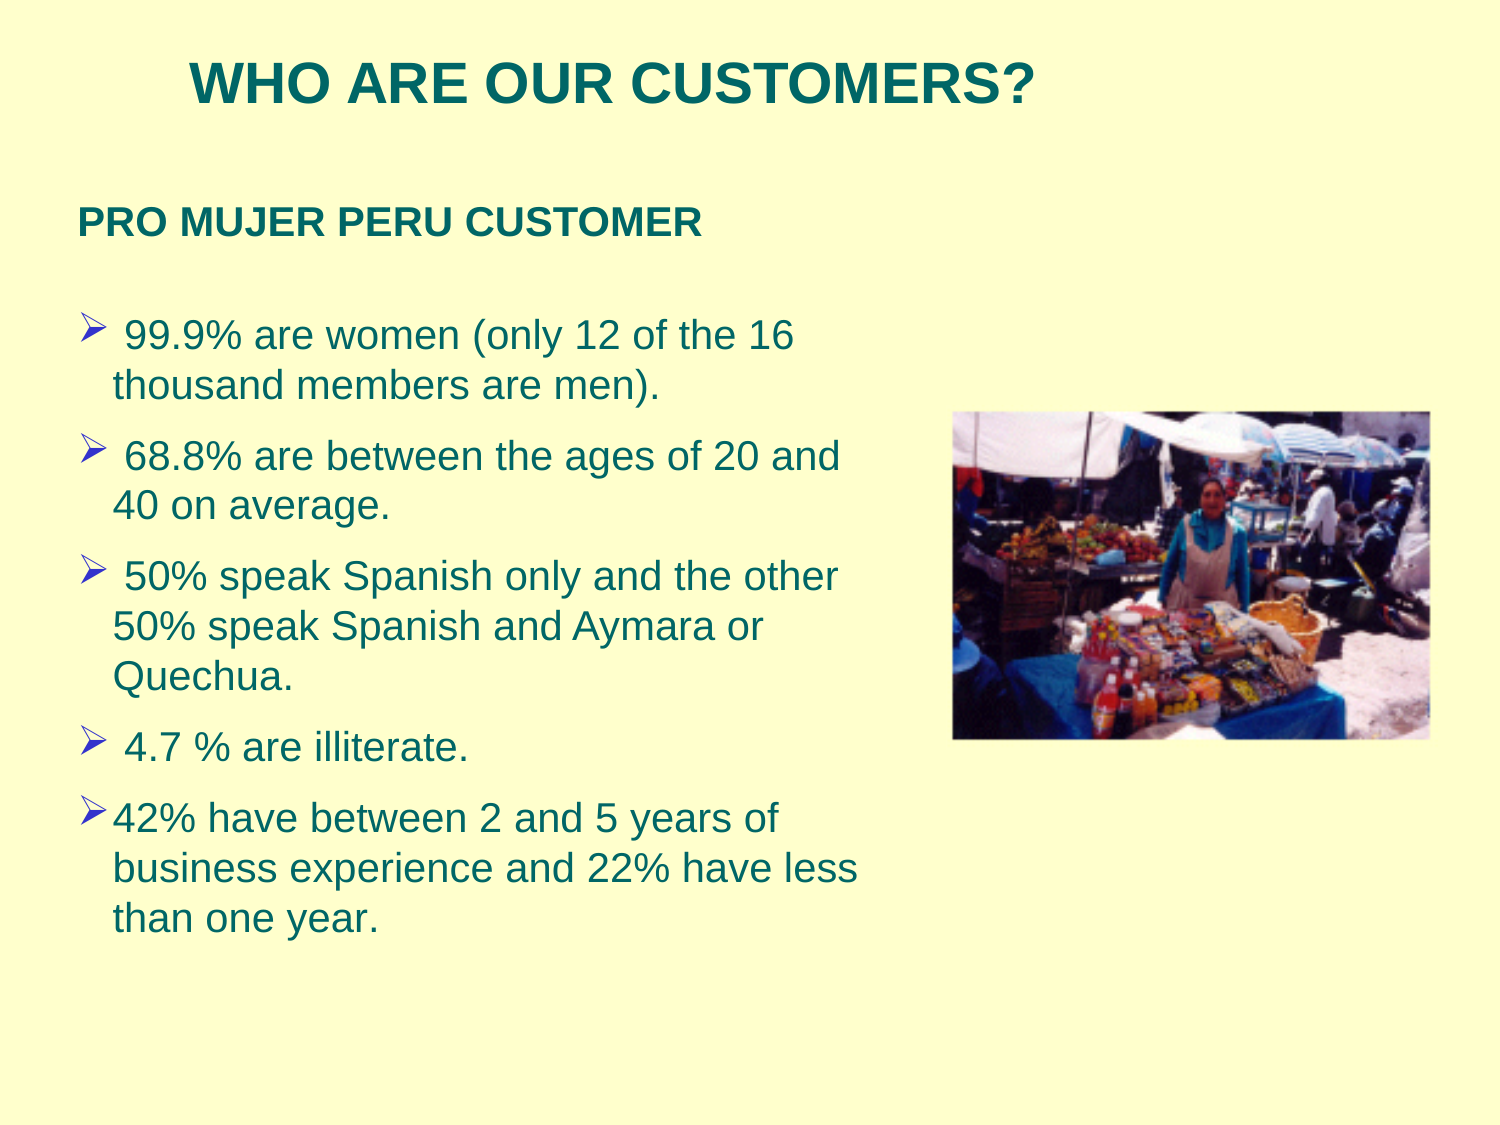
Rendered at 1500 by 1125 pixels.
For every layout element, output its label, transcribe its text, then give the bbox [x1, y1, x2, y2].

text_box WHO ARE OUR CUSTOMERS? [174, 37, 1475, 123]
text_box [946, 404, 1438, 751]
text_box 99.9% are women (only 12 of the 16 thousand members are men). 68.8% are between the ages of 20 and 40 on average. 50% speak Spanish only and the other 50% speak Spanish and Aymara or Quechua. 4.7 % are illiterate. 42% have between 2 and 5 years of business experience and 22% have less than one year. [62, 299, 913, 949]
text_box PRO MUJER PERU CUSTOMER [62, 186, 718, 252]
